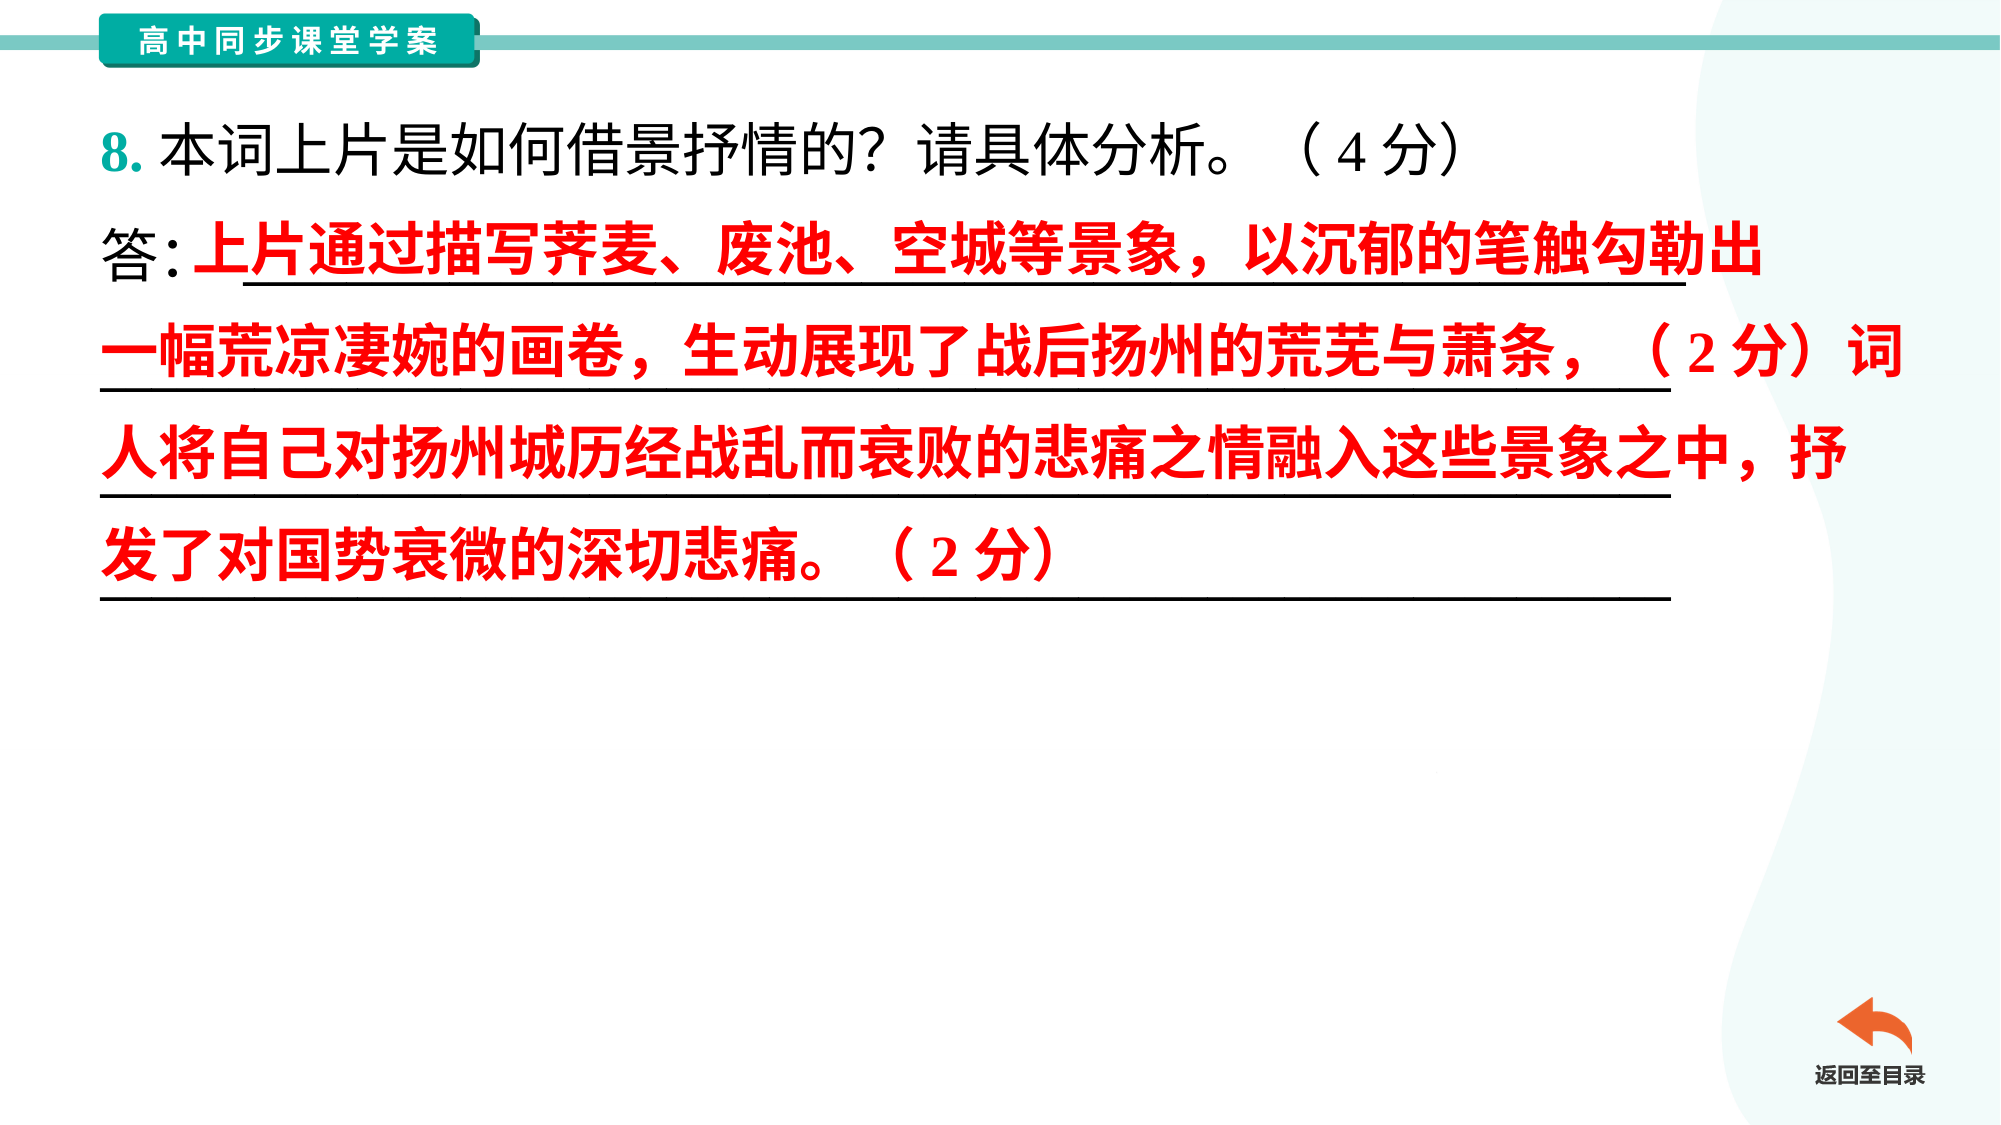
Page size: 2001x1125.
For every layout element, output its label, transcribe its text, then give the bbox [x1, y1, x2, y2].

picture [0, 0, 2000, 1125]
text_box 上片通过描写荠麦、废池、空城等景象，以沉郁的笔触勾勒出 一幅荒凉凄婉的画卷，生动展现了战后扬州的荒芜与萧条，（2分）词 人将自己对扬州城历经战乱而衰败的悲痛之情融入这些景象之中，抒 发了对国势衰微的深切悲痛。（2分） [100, 179, 1899, 577]
text_box 8.本词上片是如何借景抒情的？请具体分析。（4分） 答： ________________________________________________________ _____________________________________________________________ _____________________________________________________________ _____________________________________________________________ [100, 577, 1899, 589]
text_box 8.本词上片是如何借景抒情的？请具体分析。（4分） 答： ________________________________________________________ _____________________________________________________________ _____________________________________________________________ _____________________________________________________________ [100, 76, 1899, 179]
